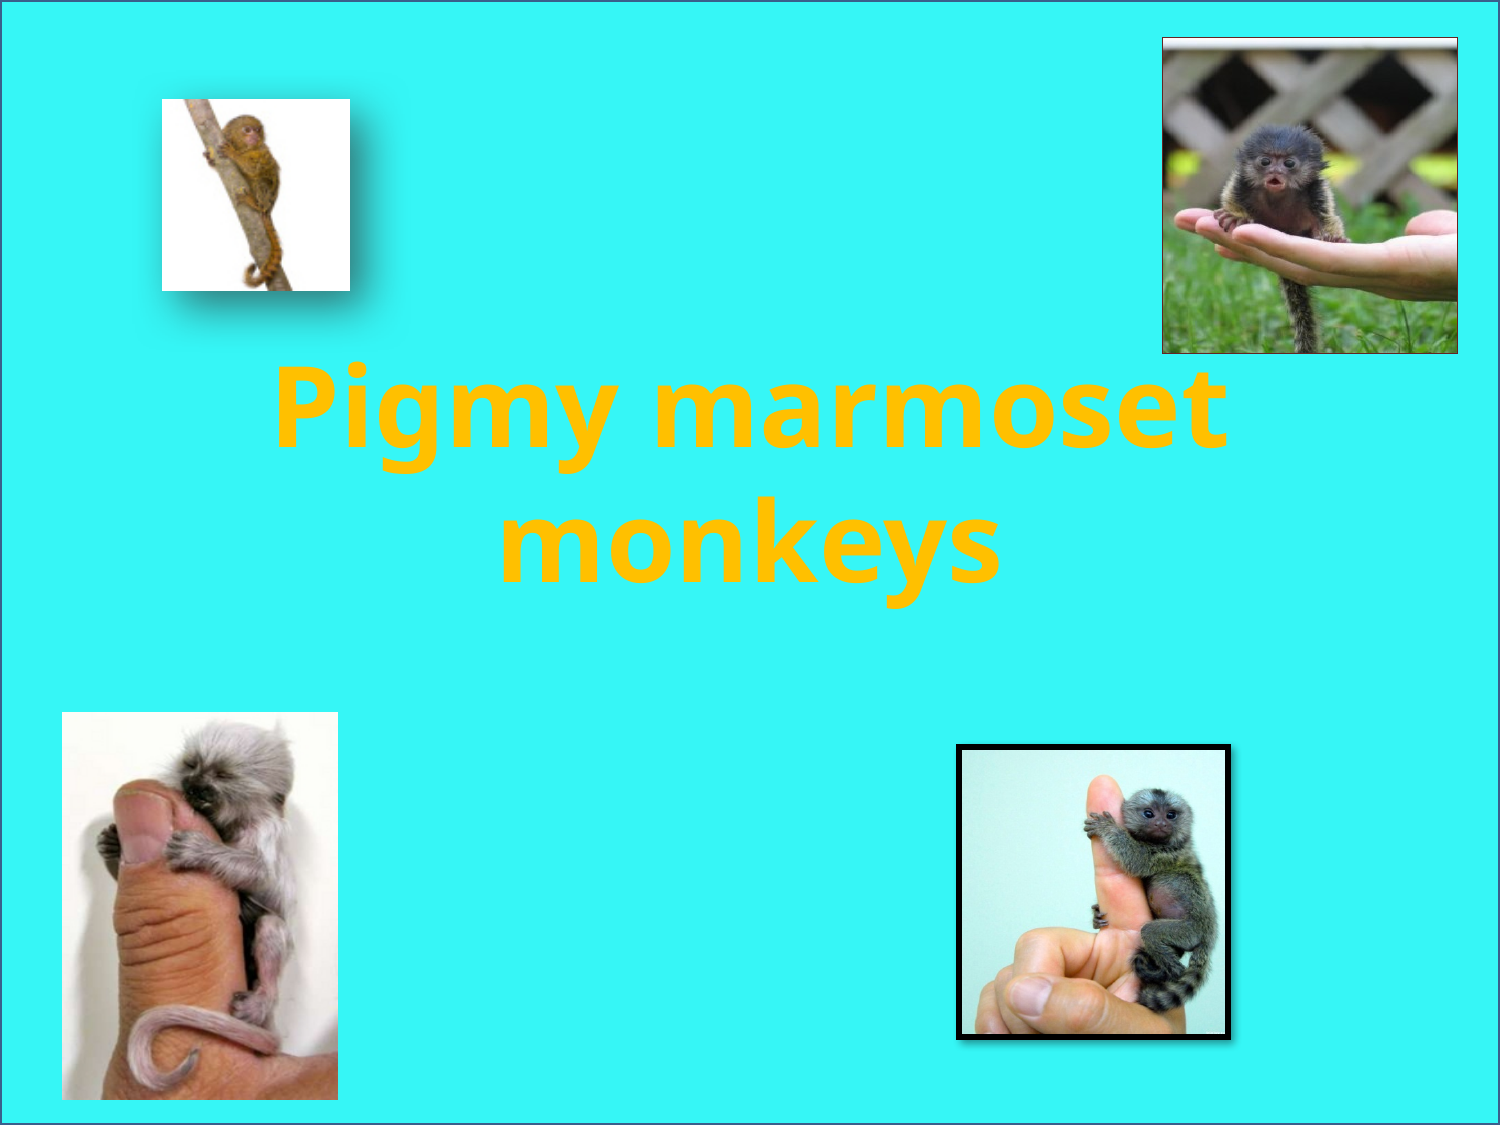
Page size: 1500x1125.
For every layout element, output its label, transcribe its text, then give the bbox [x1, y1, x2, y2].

picture [1162, 37, 1458, 354]
picture [962, 749, 1226, 1035]
picture [62, 712, 338, 1101]
text_box [0, 0, 1500, 1125]
title Pigmy marmoset monkeys [112, 349, 1388, 591]
picture [162, 99, 351, 292]
